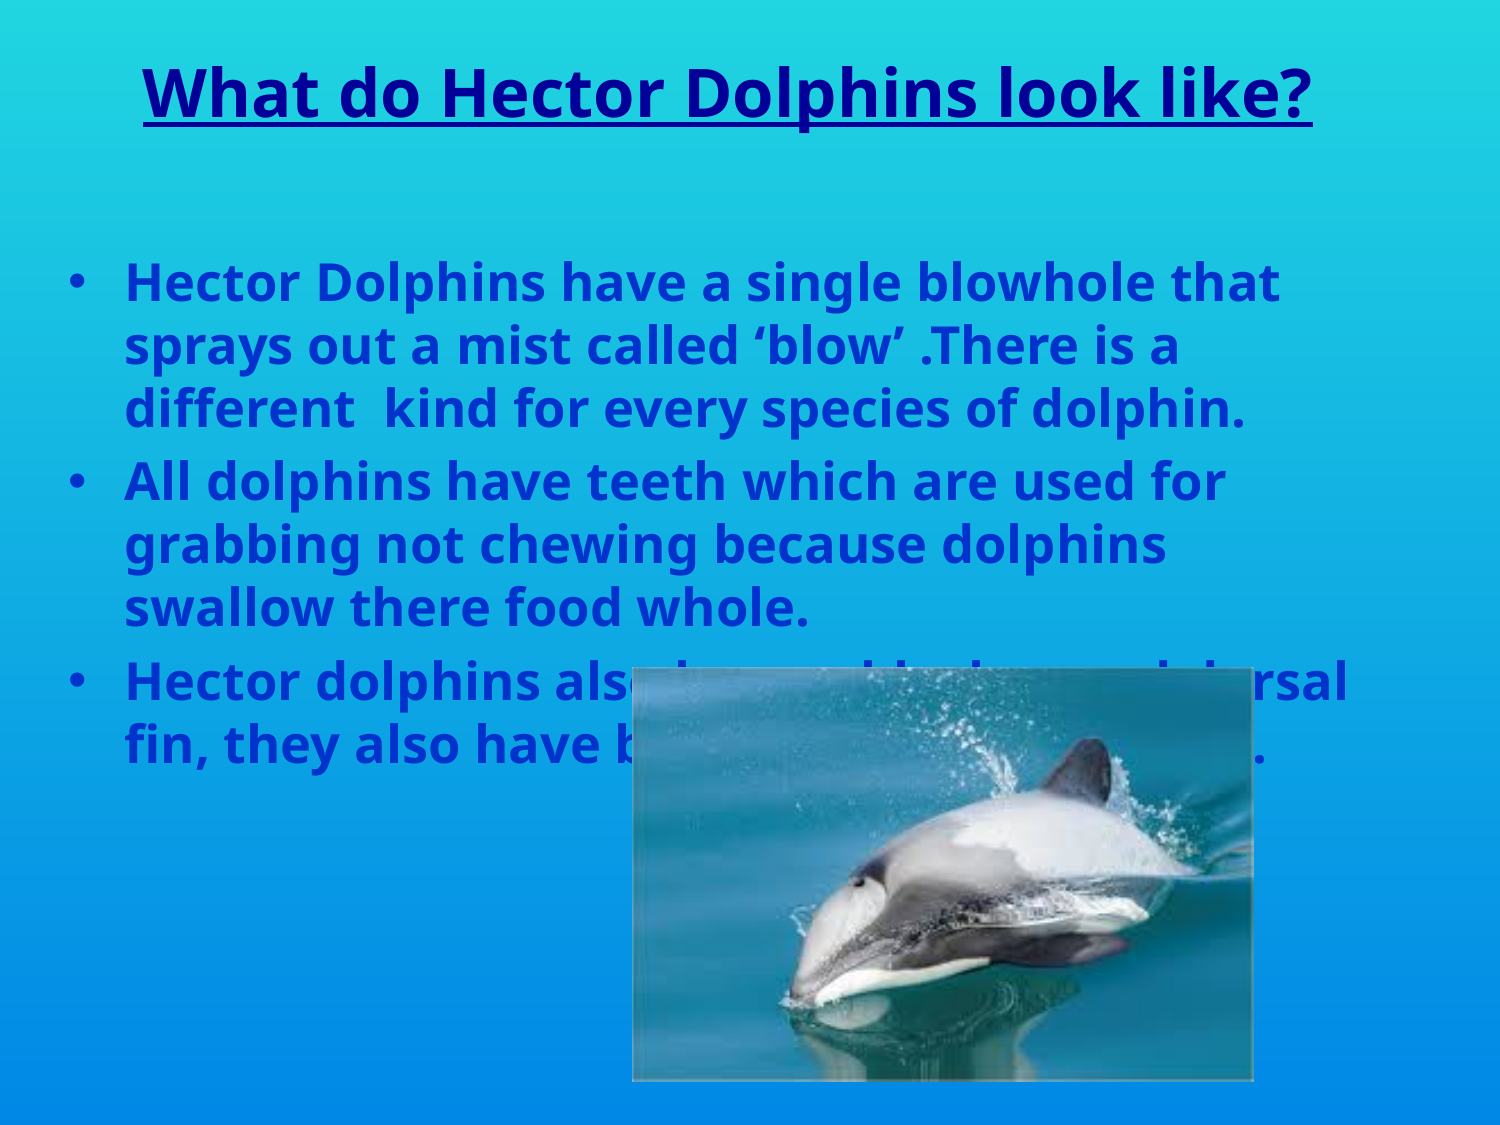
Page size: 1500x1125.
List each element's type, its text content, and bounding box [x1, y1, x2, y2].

list What do Hector Dolphins look like? Hector Dolphins have a single blowhole that sprays out a mist called ‘blow’ .There is a different kind for every species of dolphin. All dolphins have teeth which are used for grabbing not chewing because dolphins swallow there food whole. Hector dolphins also have a black round dorsal fin, they also have black markings on them. [53, 42, 1404, 1083]
picture [632, 667, 1255, 1082]
